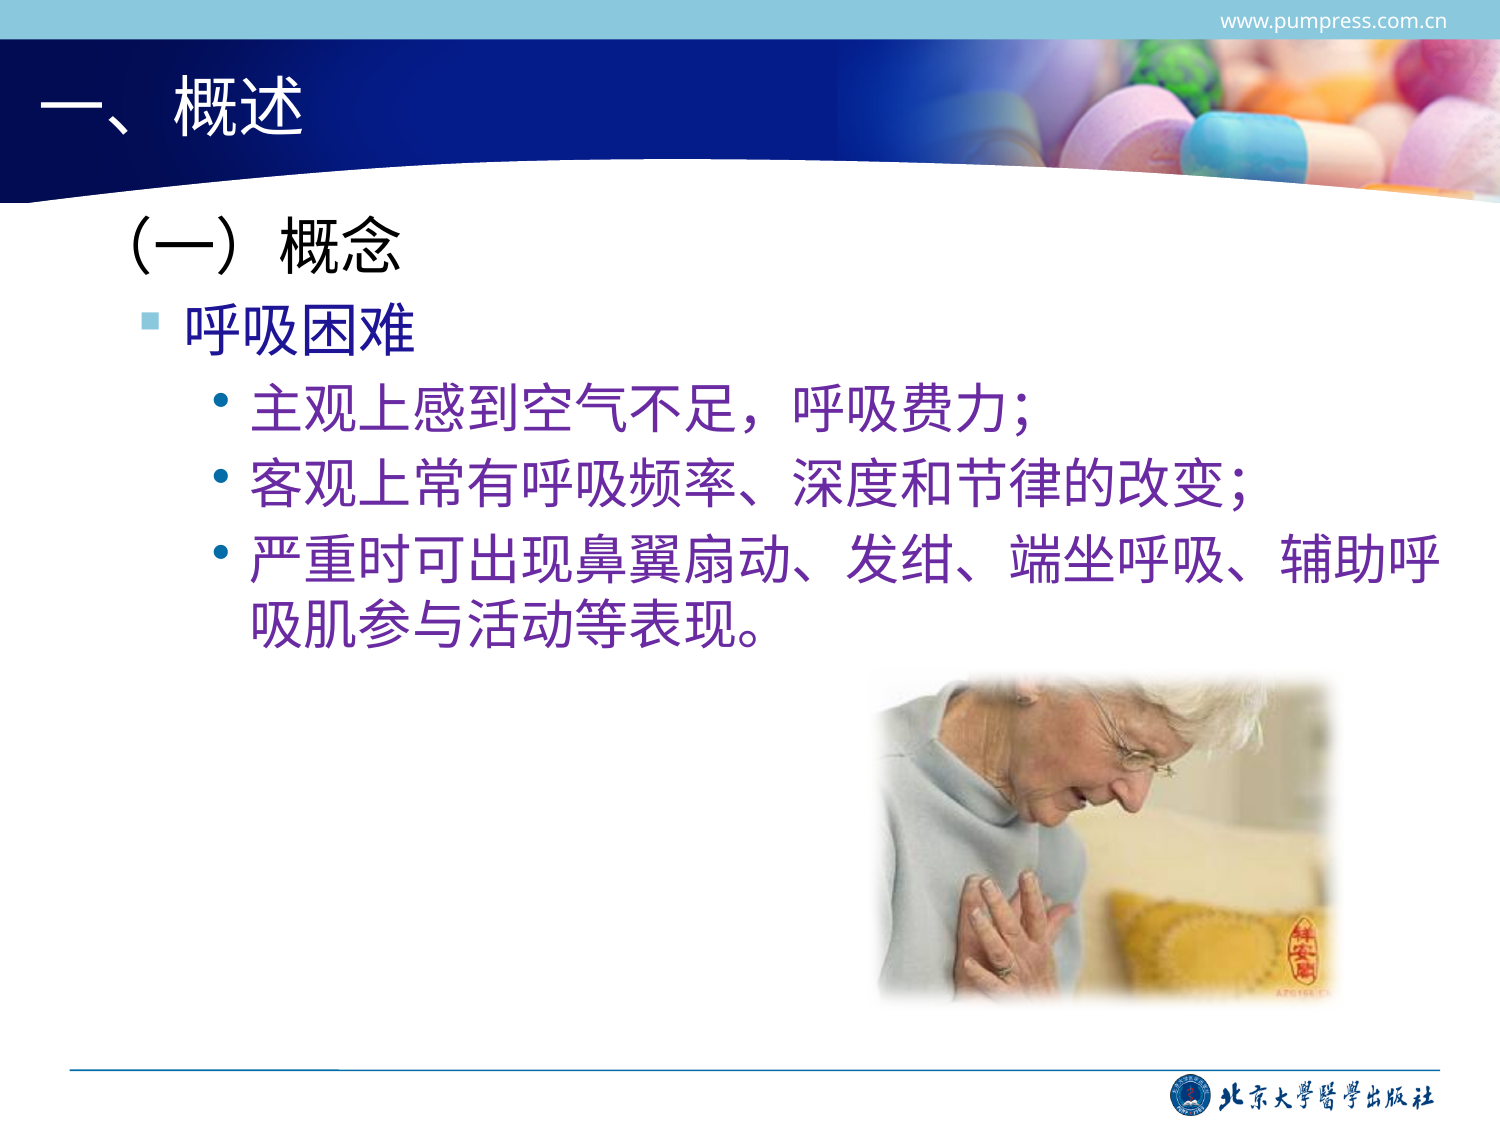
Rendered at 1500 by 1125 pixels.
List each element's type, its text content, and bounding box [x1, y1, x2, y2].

list （一）概念 呼吸困难 主观上感到空气不足，呼吸费力； 客观上常有呼吸频率、深度和节律的改变； 严重时可出现鼻翼扇动、发绀、端坐呼吸、辅助呼吸肌参与活动等表现。 [46, 198, 1460, 1000]
title 一、概述 [23, 58, 1349, 152]
picture [0, 40, 1500, 203]
picture [1170, 1074, 1436, 1118]
slide_number www.pumpress.com.cn [1024, 0, 1463, 38]
picture [866, 667, 1346, 1012]
